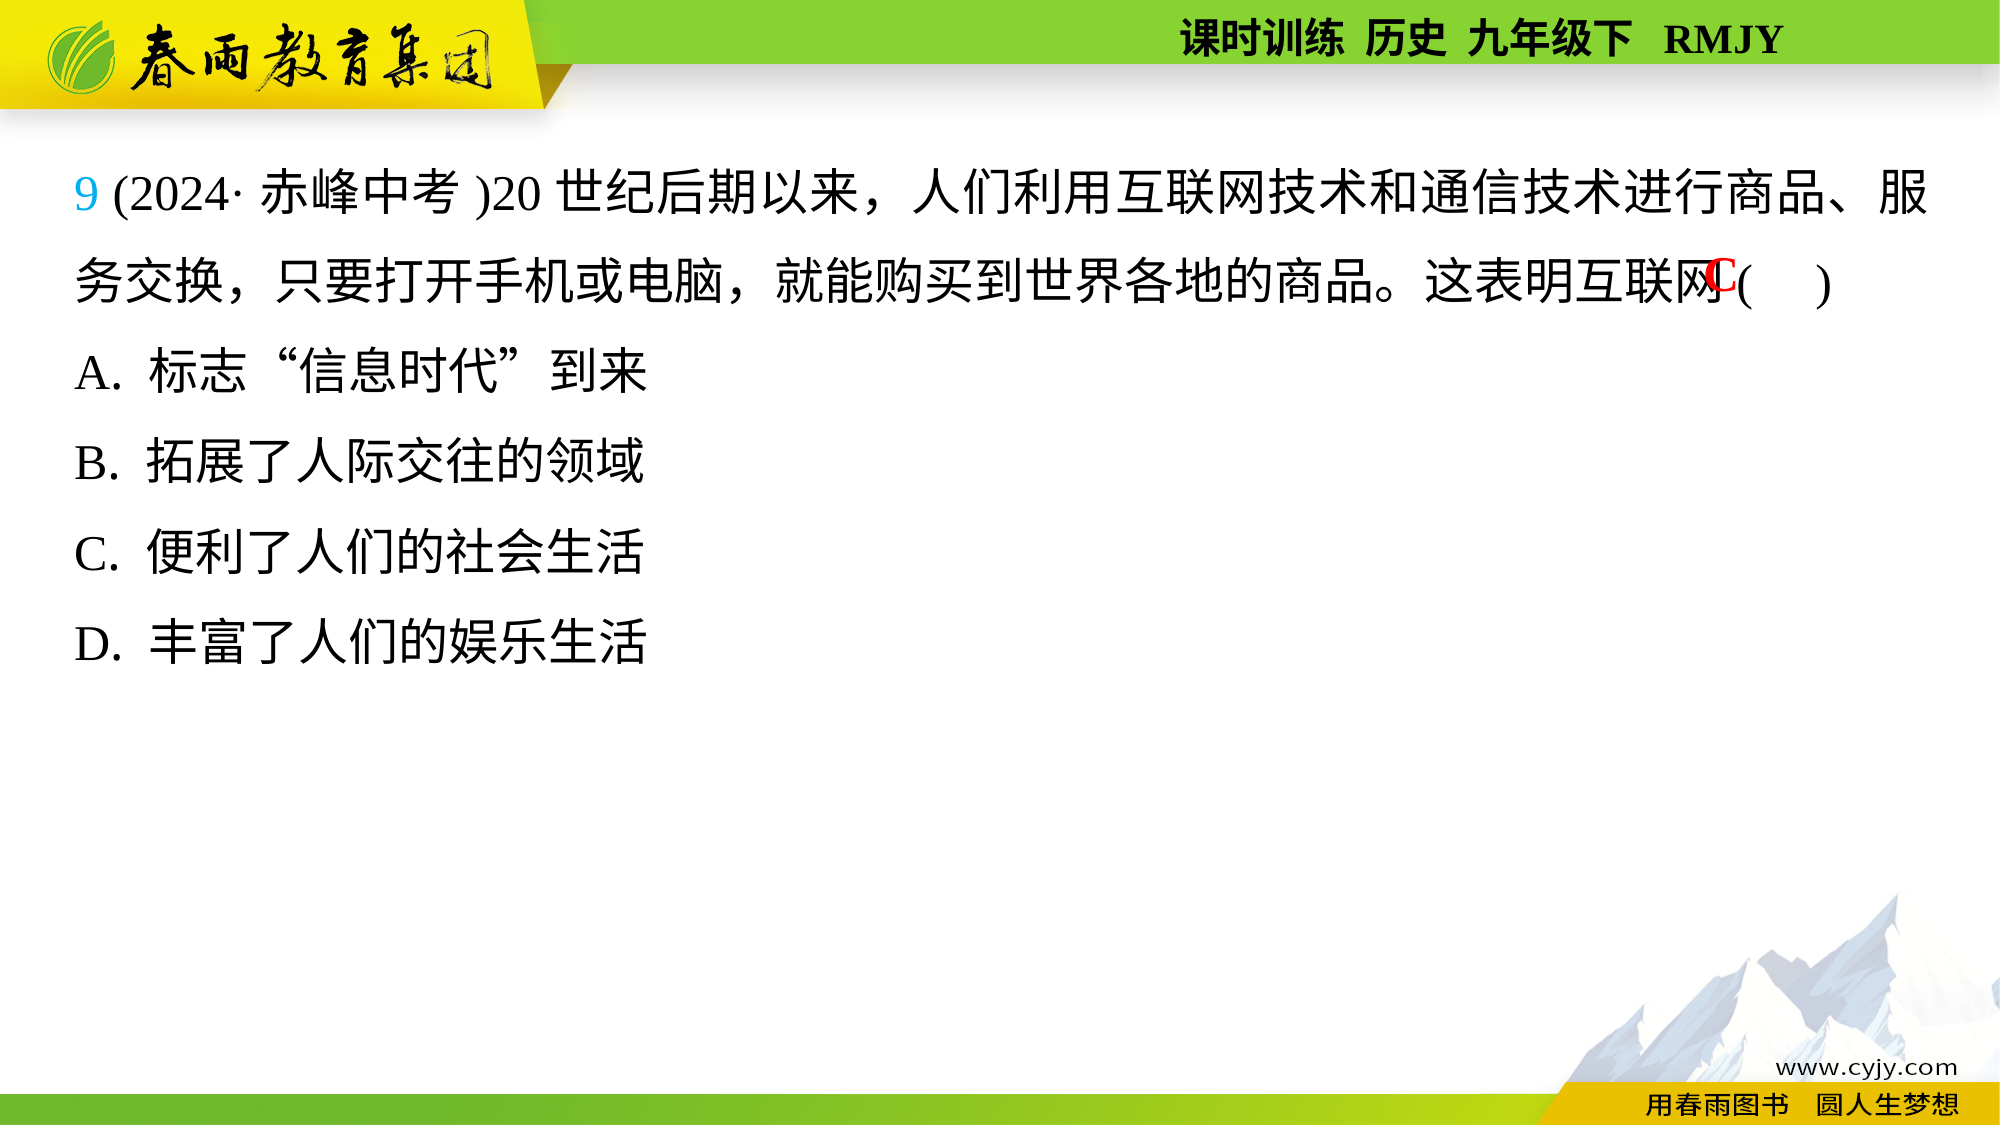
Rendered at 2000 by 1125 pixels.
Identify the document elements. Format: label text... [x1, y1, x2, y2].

text_box C [1688, 234, 1754, 310]
picture [0, 0, 2000, 1125]
list 9 (2024·赤峰中考)20世纪后期以来，人们利用互联网技术和通信技术进行商品、服务交换，只要打开手机或电脑，就能购买到世界各地的商品。这表明互联网( ) A. 标志“信息时代”到来 B. 拓展了人际交往的领域 C. 便利了人们的社会生活 D. 丰富了人们的娱乐生活 [59, 122, 1944, 683]
